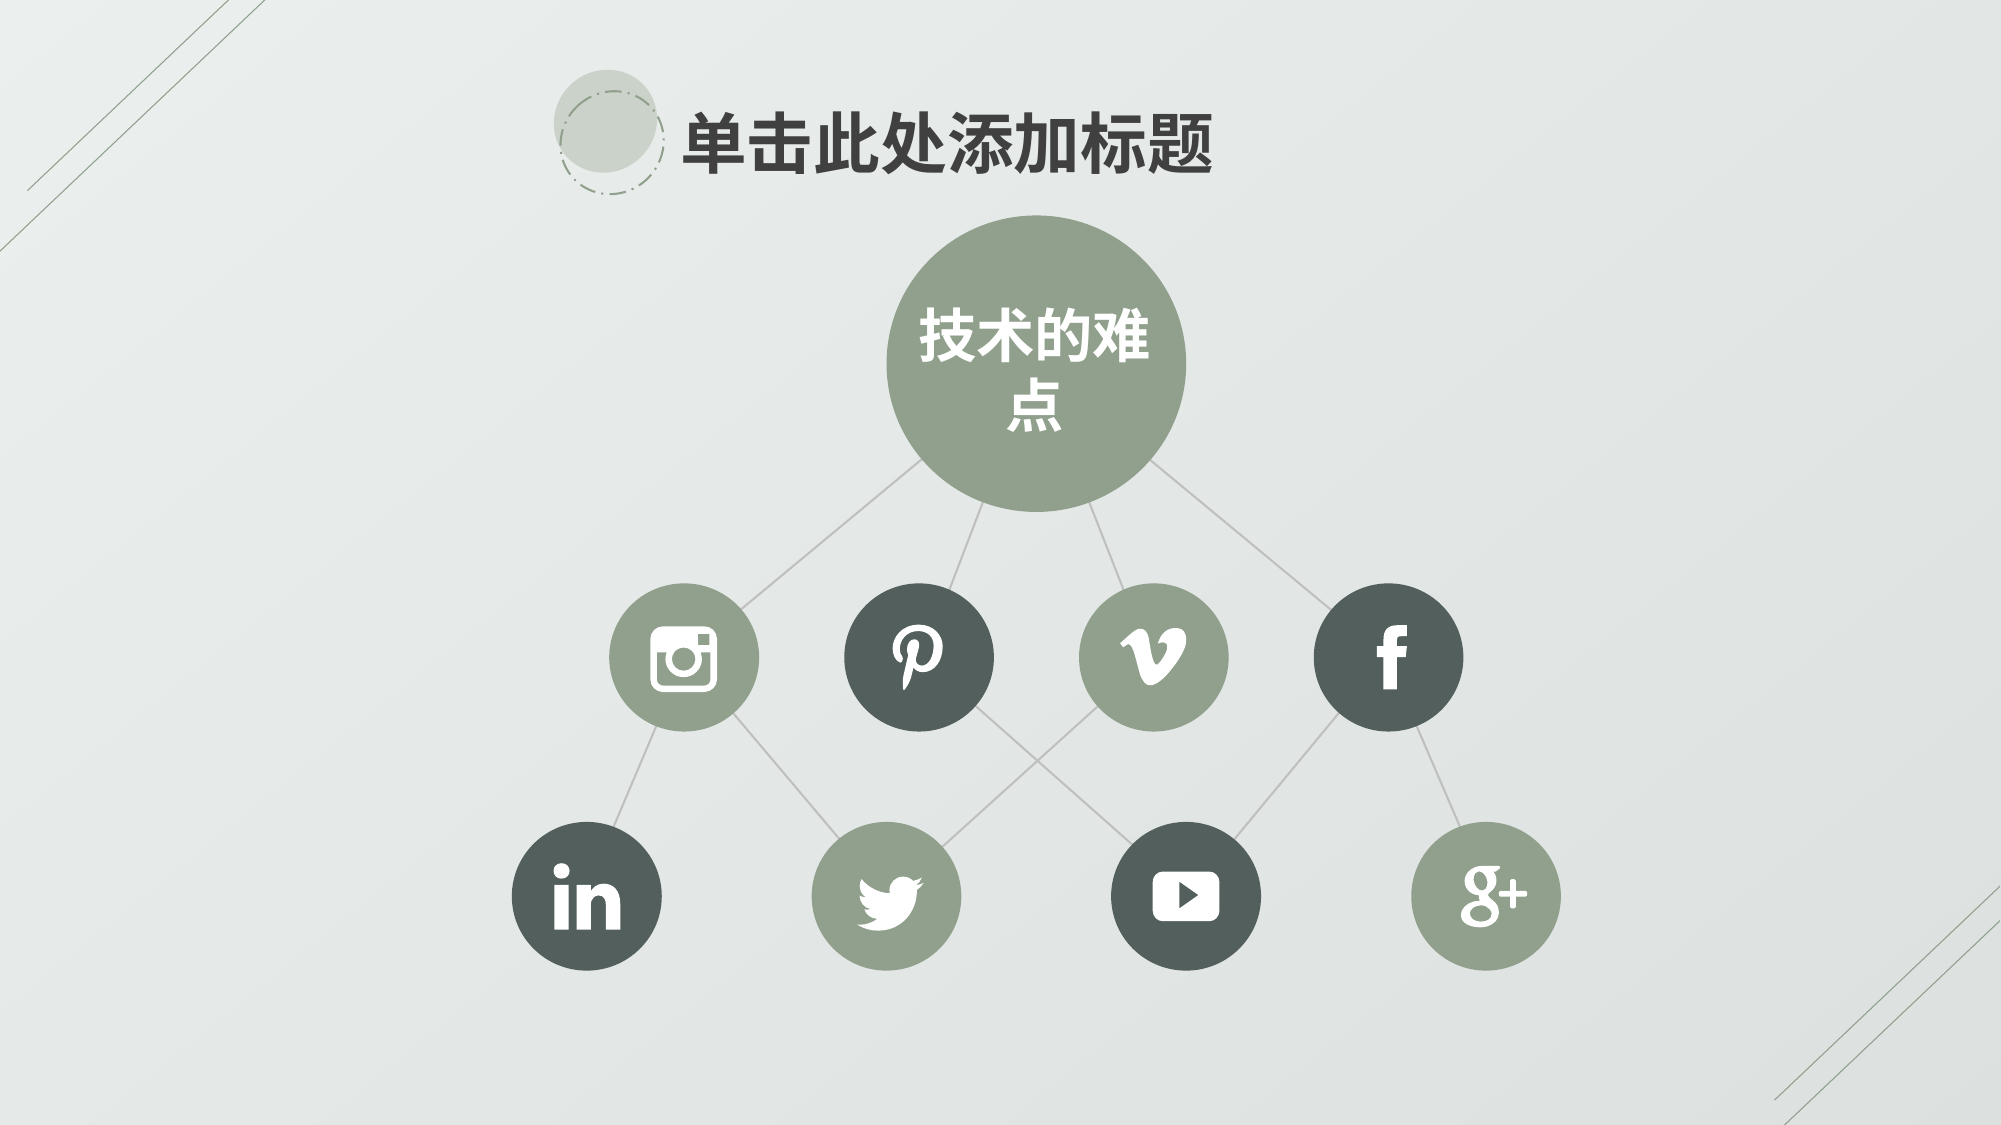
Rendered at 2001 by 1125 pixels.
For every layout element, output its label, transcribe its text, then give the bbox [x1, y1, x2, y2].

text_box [27, 0, 306, 191]
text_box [1738, 904, 2000, 1125]
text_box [548, 74, 670, 190]
text_box 单击此处添加标题 [670, 94, 1408, 190]
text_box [1774, 836, 2000, 1100]
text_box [511, 215, 1561, 971]
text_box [0, 0, 270, 259]
